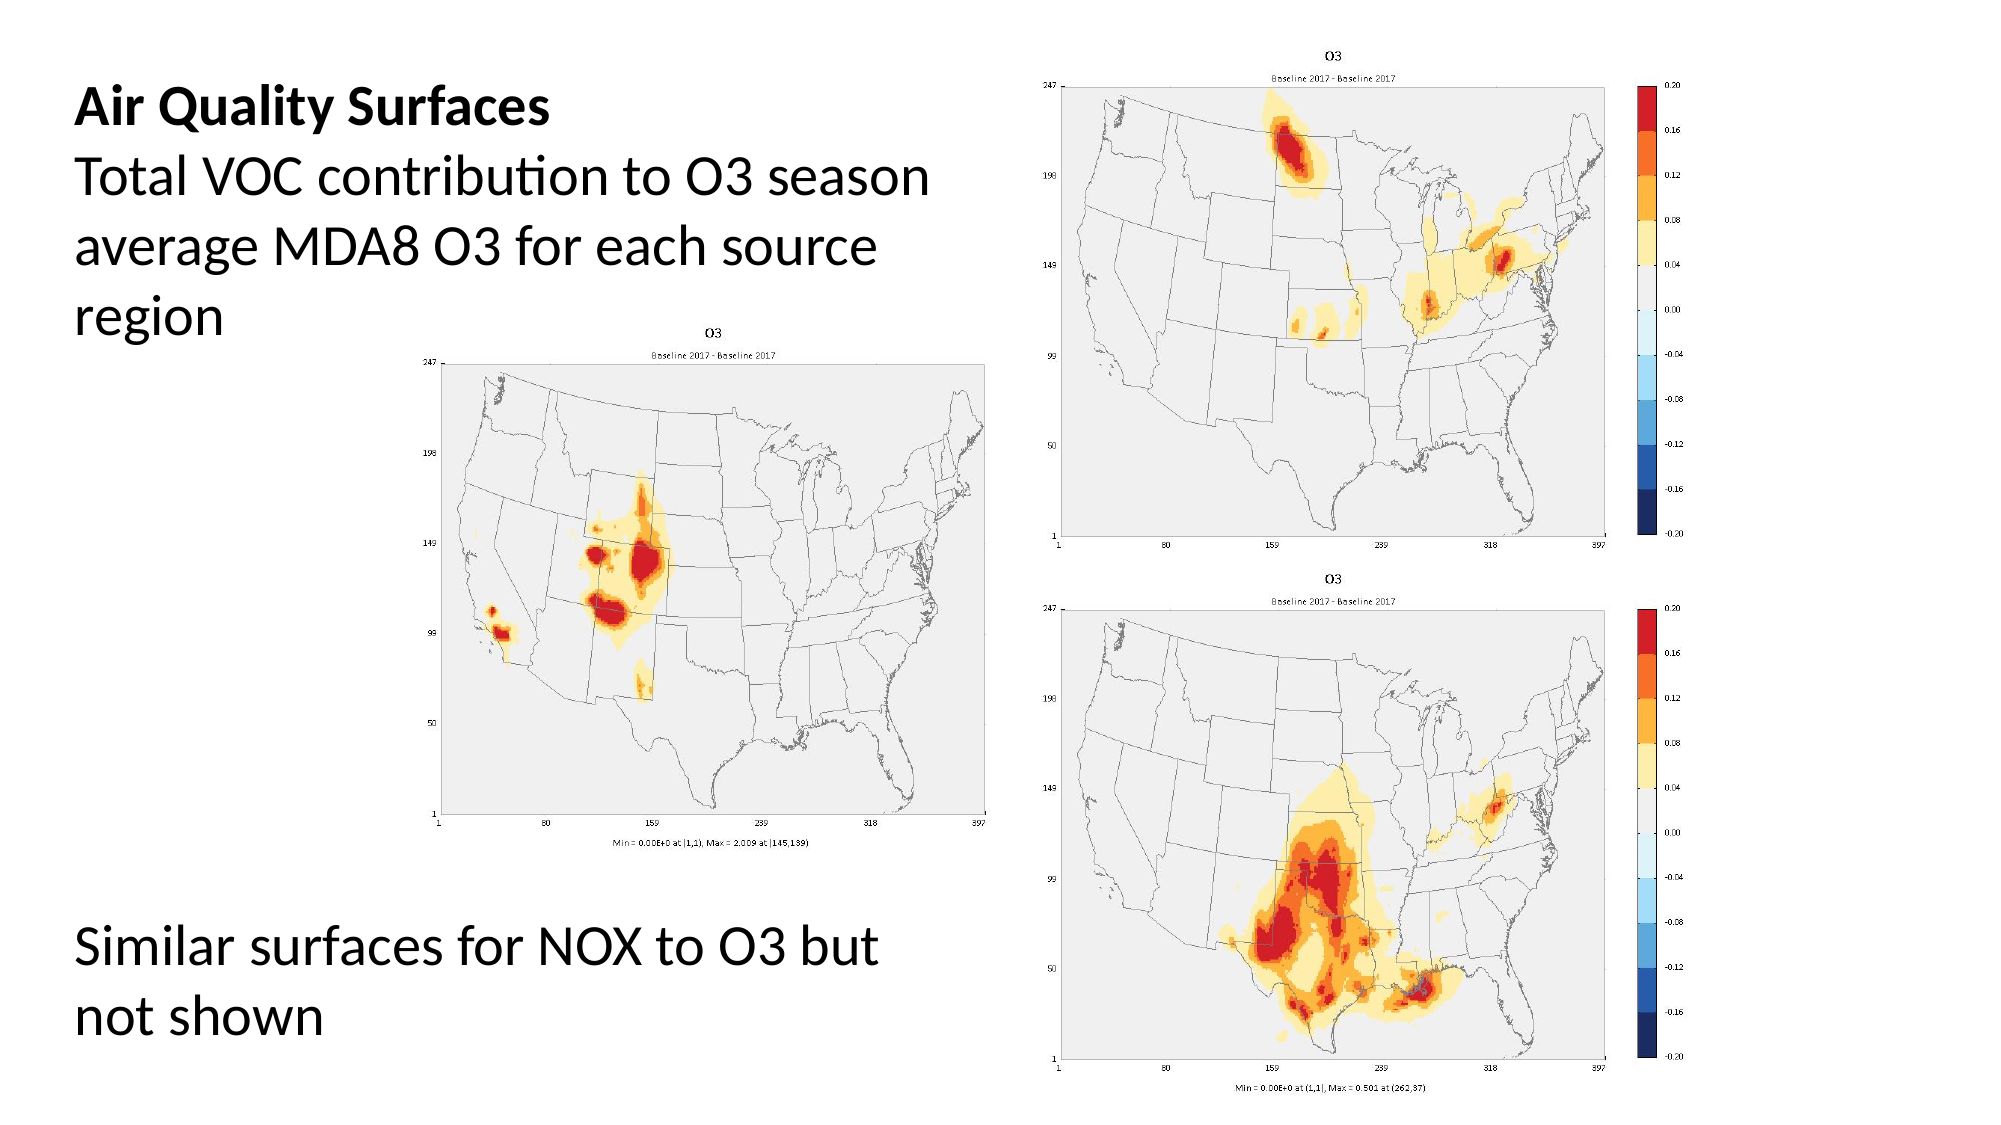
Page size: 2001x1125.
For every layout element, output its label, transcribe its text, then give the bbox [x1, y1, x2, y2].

picture [379, 28, 1765, 1125]
text_box Air Quality Surfaces Total VOC contribution to O3 season average MDA8 O3 for each source region Similar surfaces for NOX to O3 but not shown [59, 59, 962, 1055]
